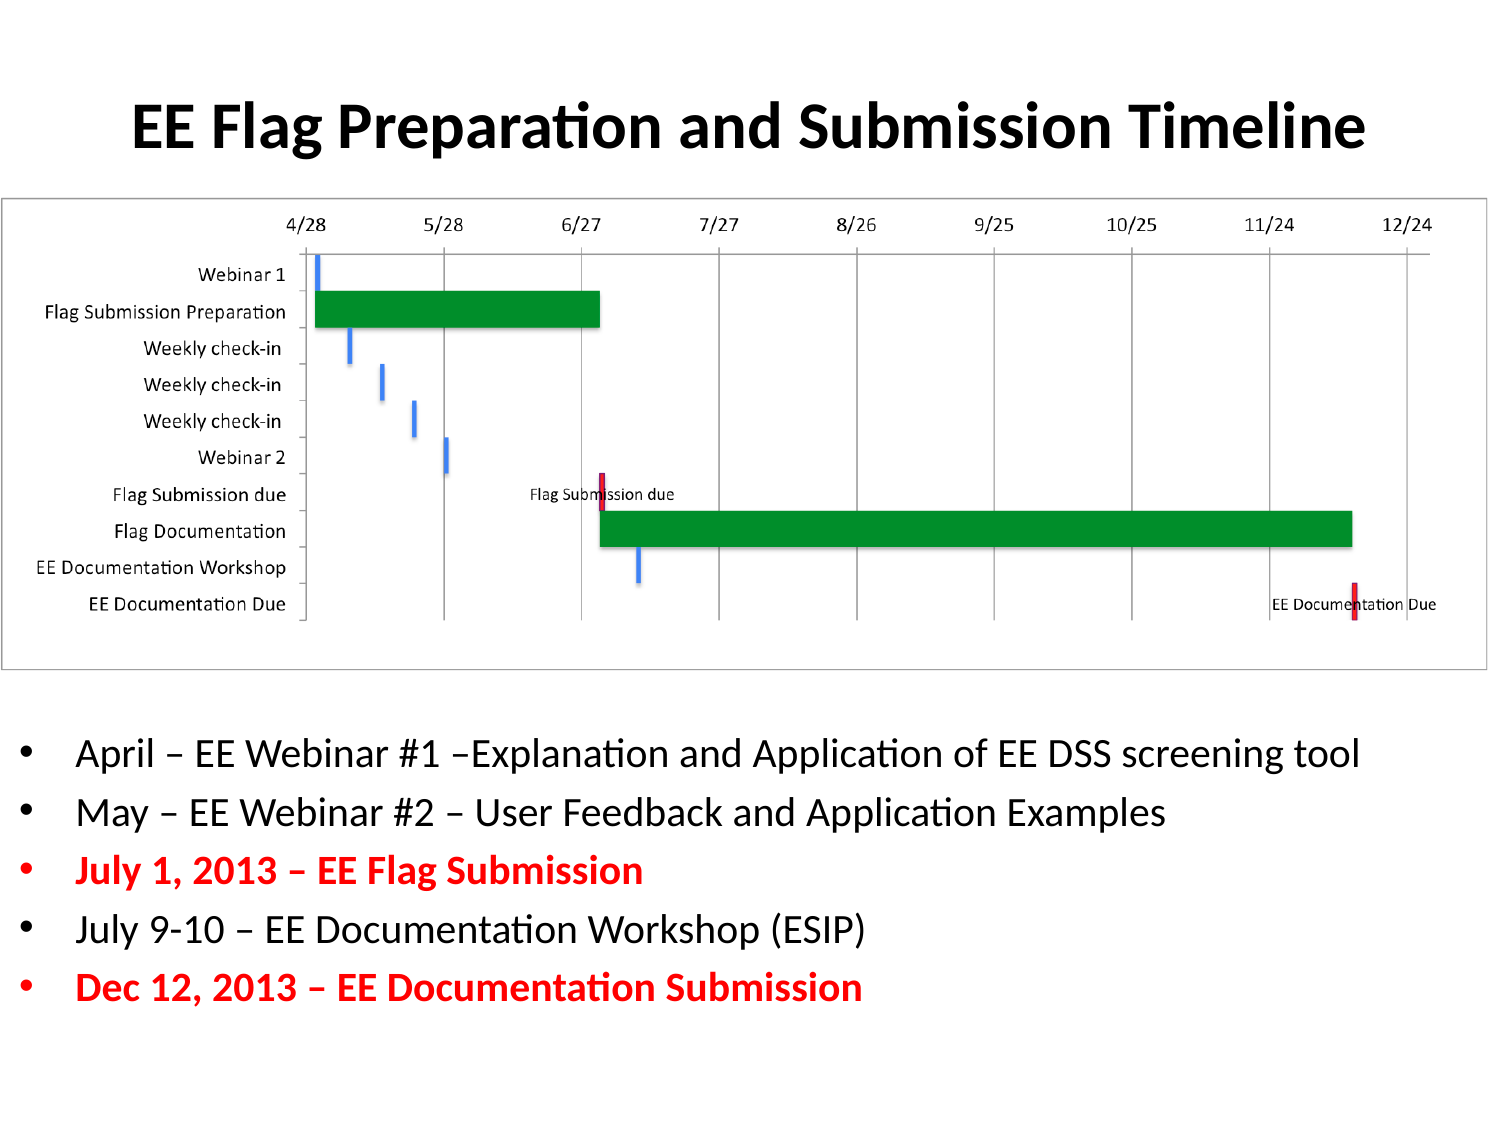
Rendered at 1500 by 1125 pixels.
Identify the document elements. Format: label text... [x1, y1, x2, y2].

title EE Flag Preparation and Submission Timeline [75, 45, 1425, 196]
list April – EE Webinar #1 –Explanation and Application of EE DSS screening tool May – EE Webinar #2 – User Feedback and Application Examples July 1, 2013 – EE Flag Submission July 9-10 – EE Documentation Workshop (ESIP) Dec 12, 2013 – EE Documentation Submission [4, 718, 1425, 1074]
picture [0, 197, 1488, 671]
